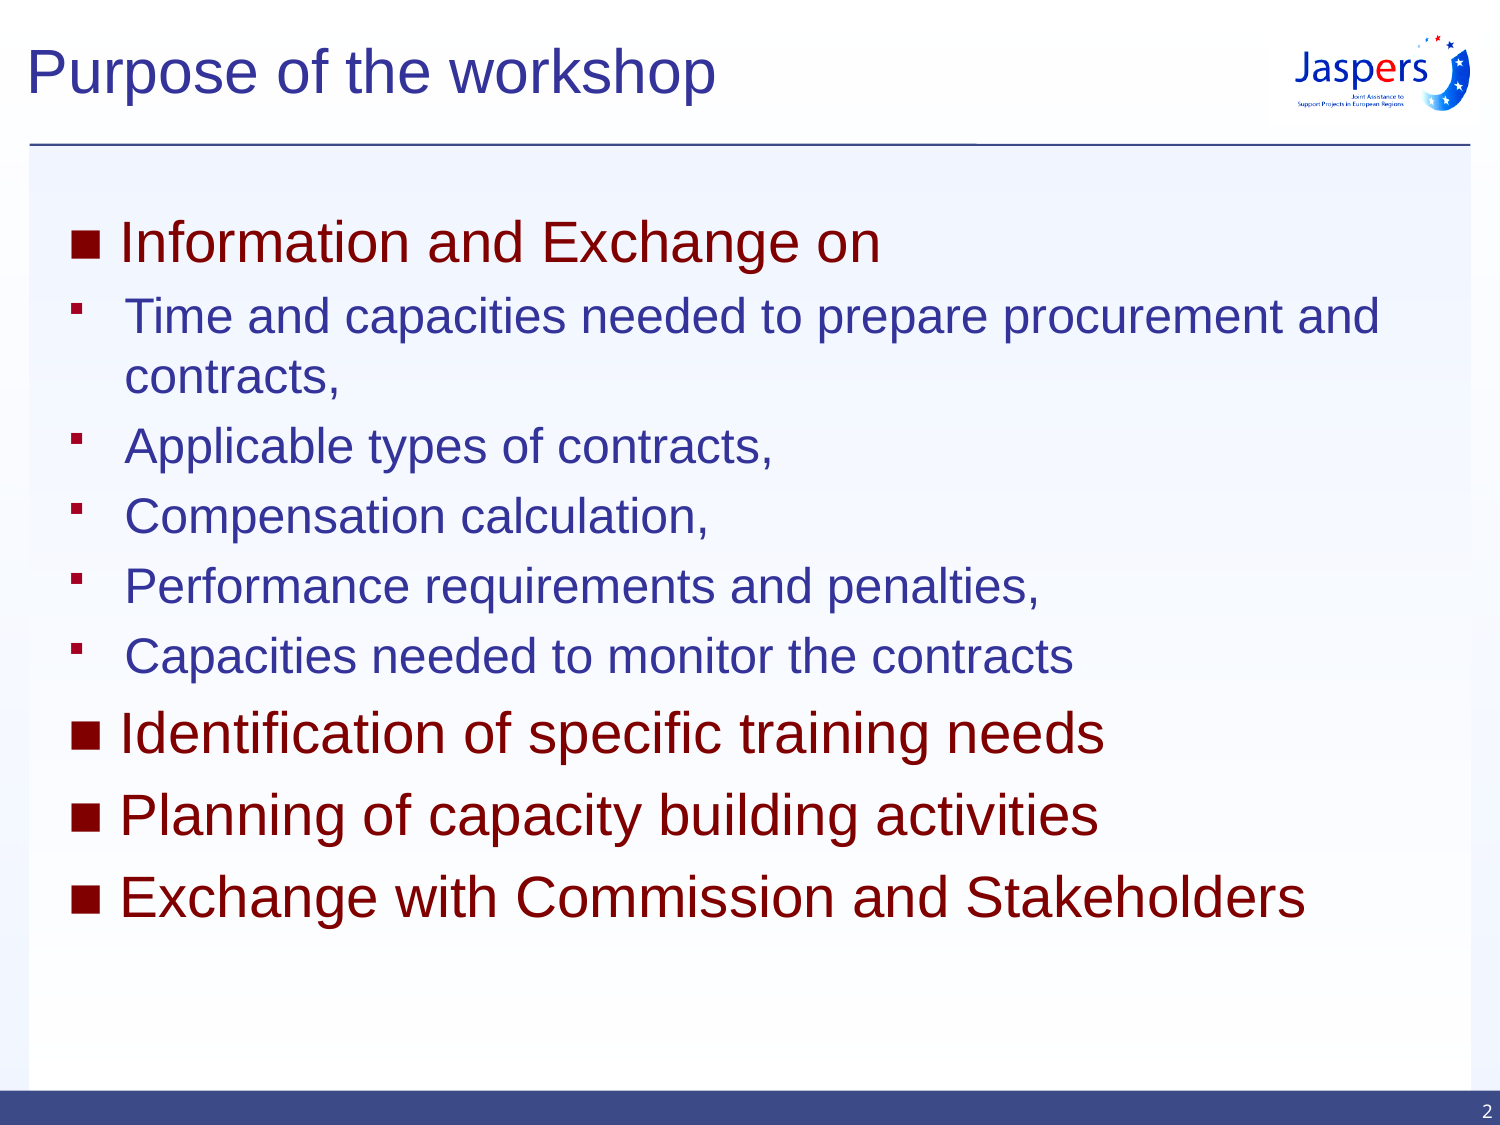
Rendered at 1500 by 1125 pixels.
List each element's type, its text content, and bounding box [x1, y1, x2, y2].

list ■ Information and Exchange on Time and capacities needed to prepare procurement and contracts, Applicable types of contracts, Compensation calculation, Performance requirements and penalties, Capacities needed to monitor the contracts ■ Identification of specific training needs ■ Planning of capacity building activities ■ Exchange with Commission and Stakeholders [53, 196, 1483, 1059]
title Purpose of the workshop [11, 0, 1306, 138]
slide_number 2 [1195, 1091, 1500, 1125]
